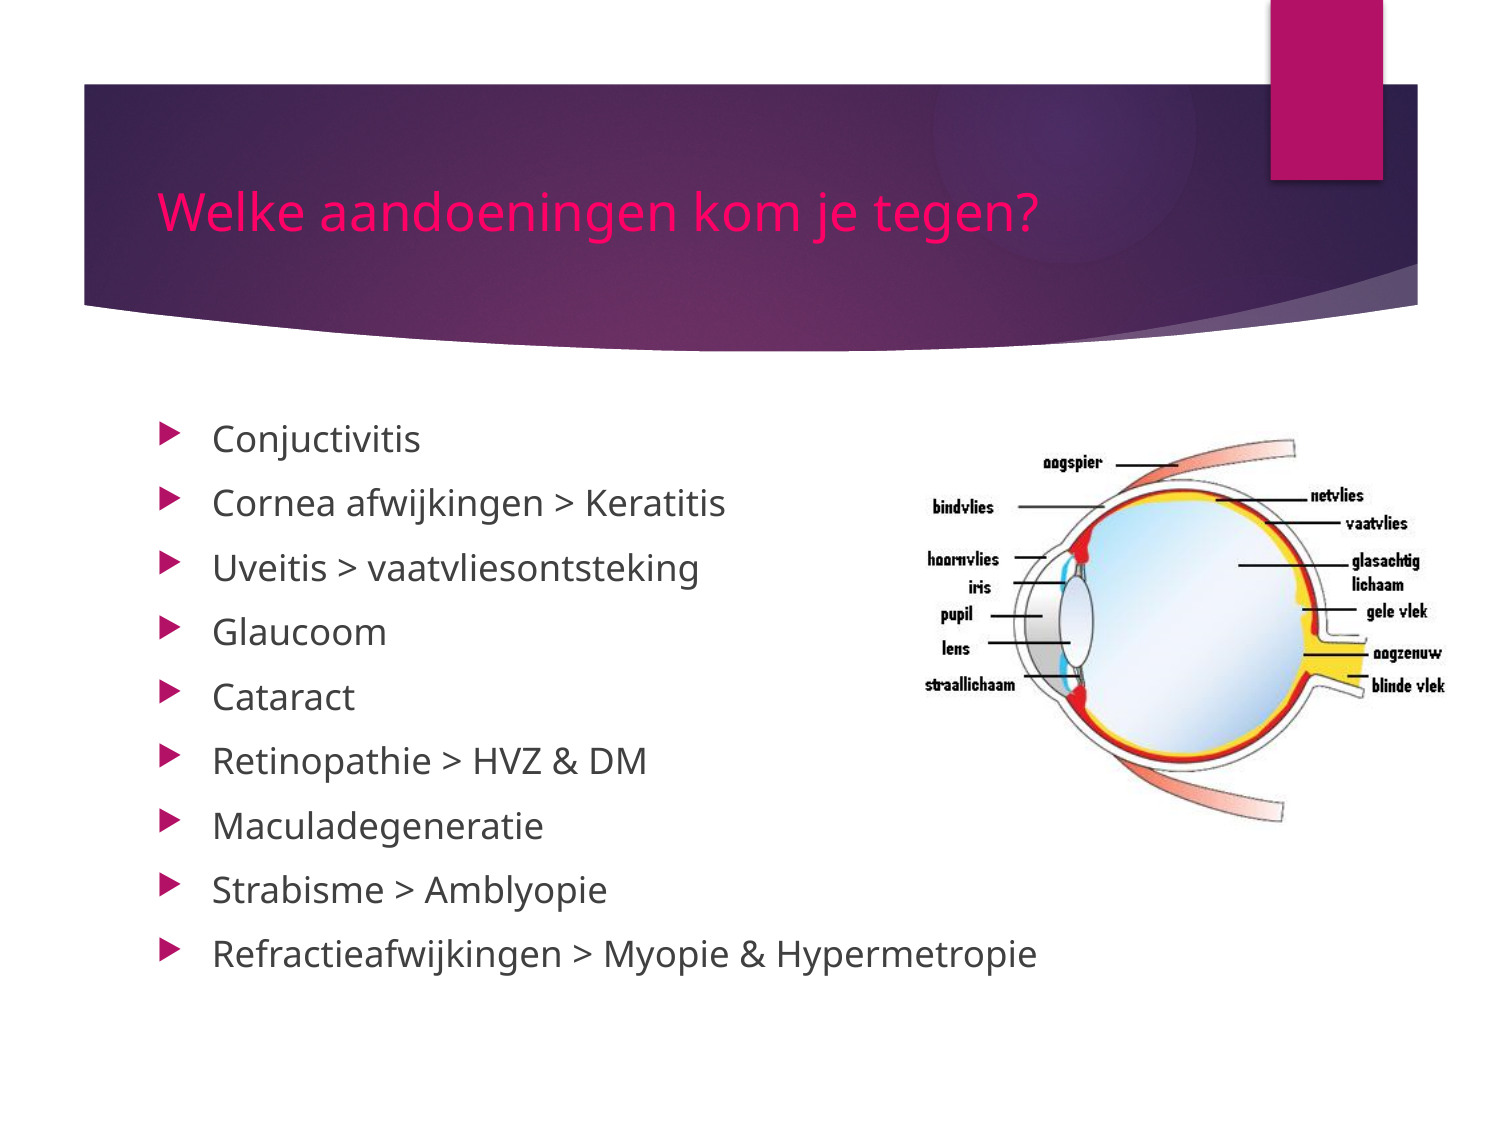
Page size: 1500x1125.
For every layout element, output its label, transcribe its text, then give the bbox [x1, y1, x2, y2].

picture [915, 431, 1454, 831]
list Conjuctivitis Cornea afwijkingen > Keratitis Uveitis > vaatvliesontsteking Glaucoom Cataract Retinopathie > HVZ & DM Maculadegeneratie Strabisme > Amblyopie Refractieafwijkingen > Myopie & Hypermetropie [141, 408, 1183, 988]
title Welke aandoeningen kom je tegen? [142, 152, 1183, 269]
